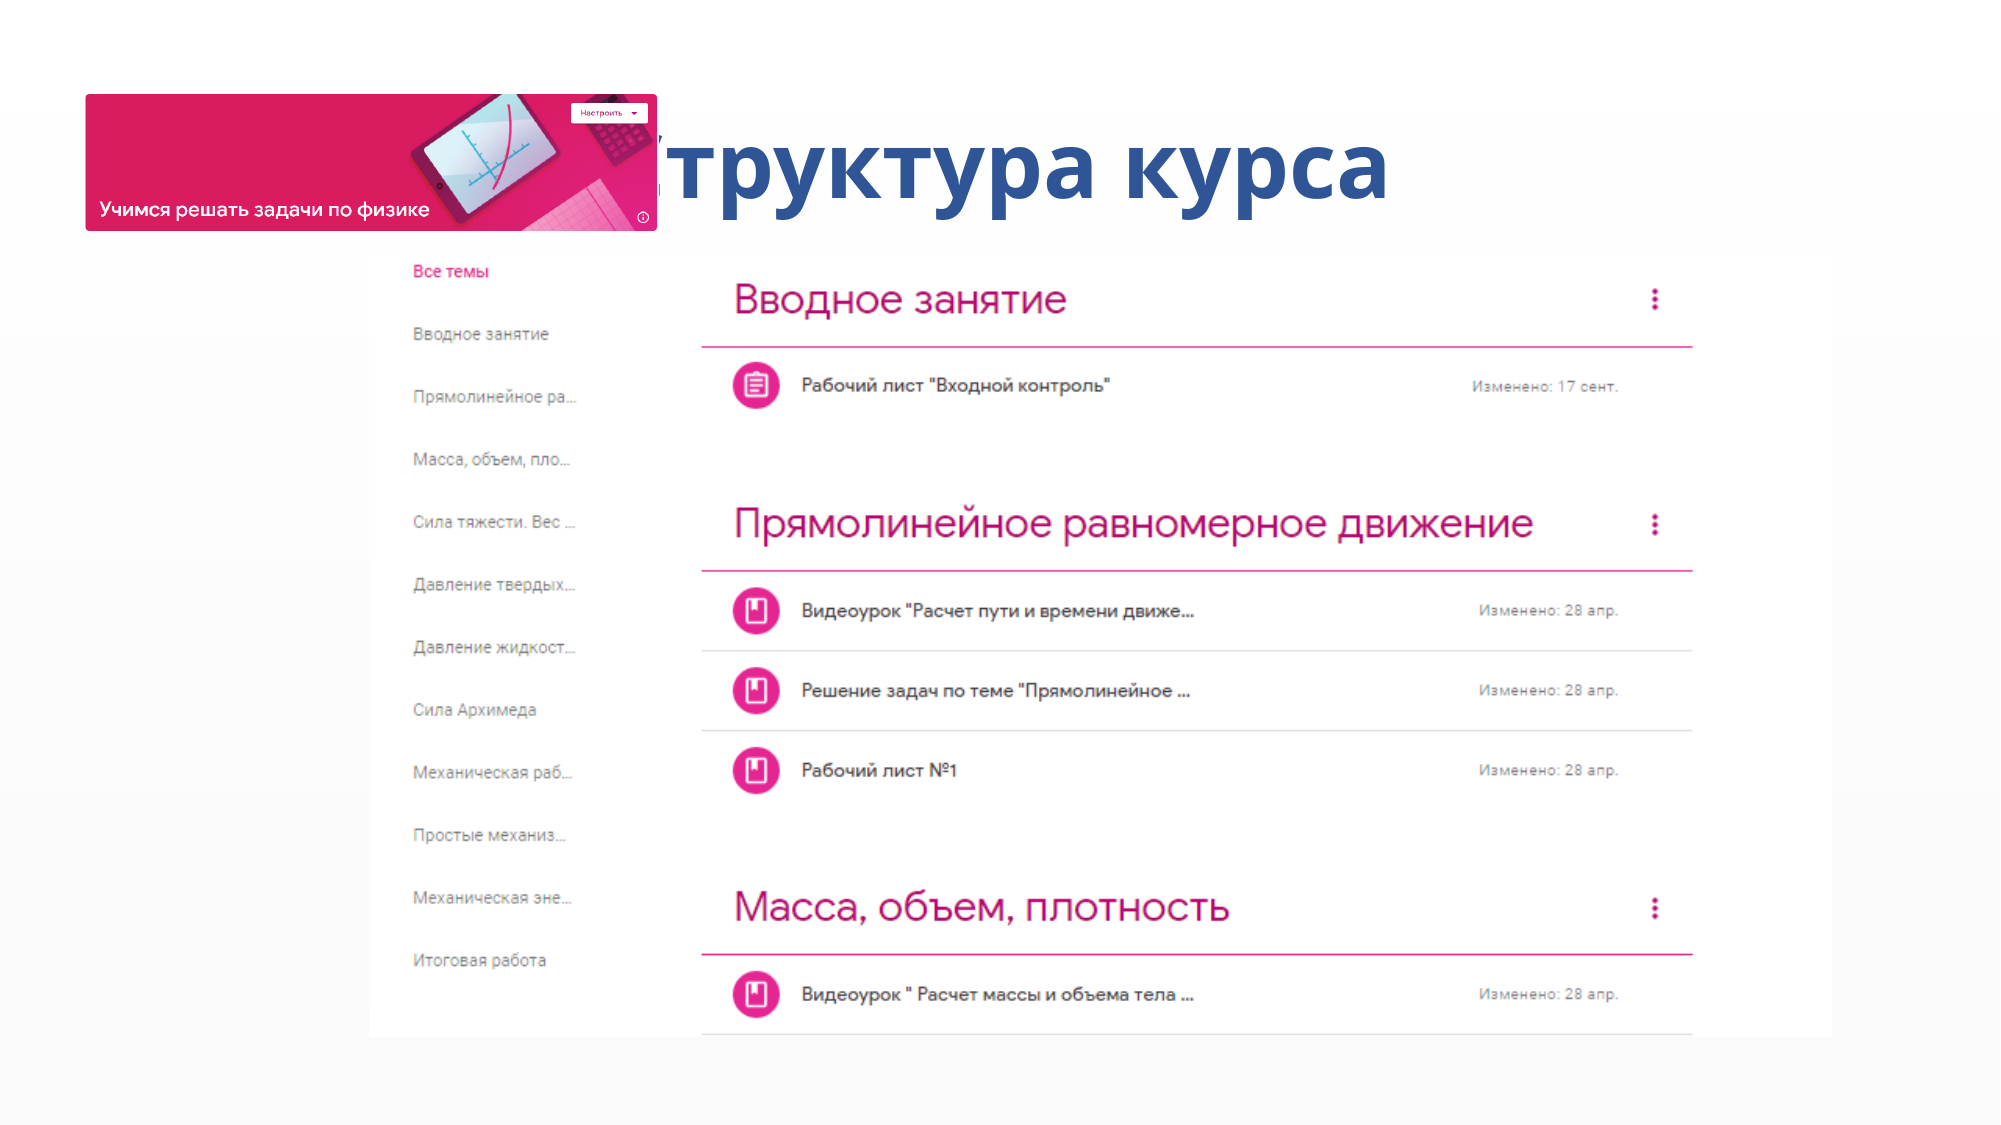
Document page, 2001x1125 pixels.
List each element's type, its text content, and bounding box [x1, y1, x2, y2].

title Структура курса [137, 59, 1863, 278]
picture [369, 251, 1832, 1037]
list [83, 92, 659, 233]
